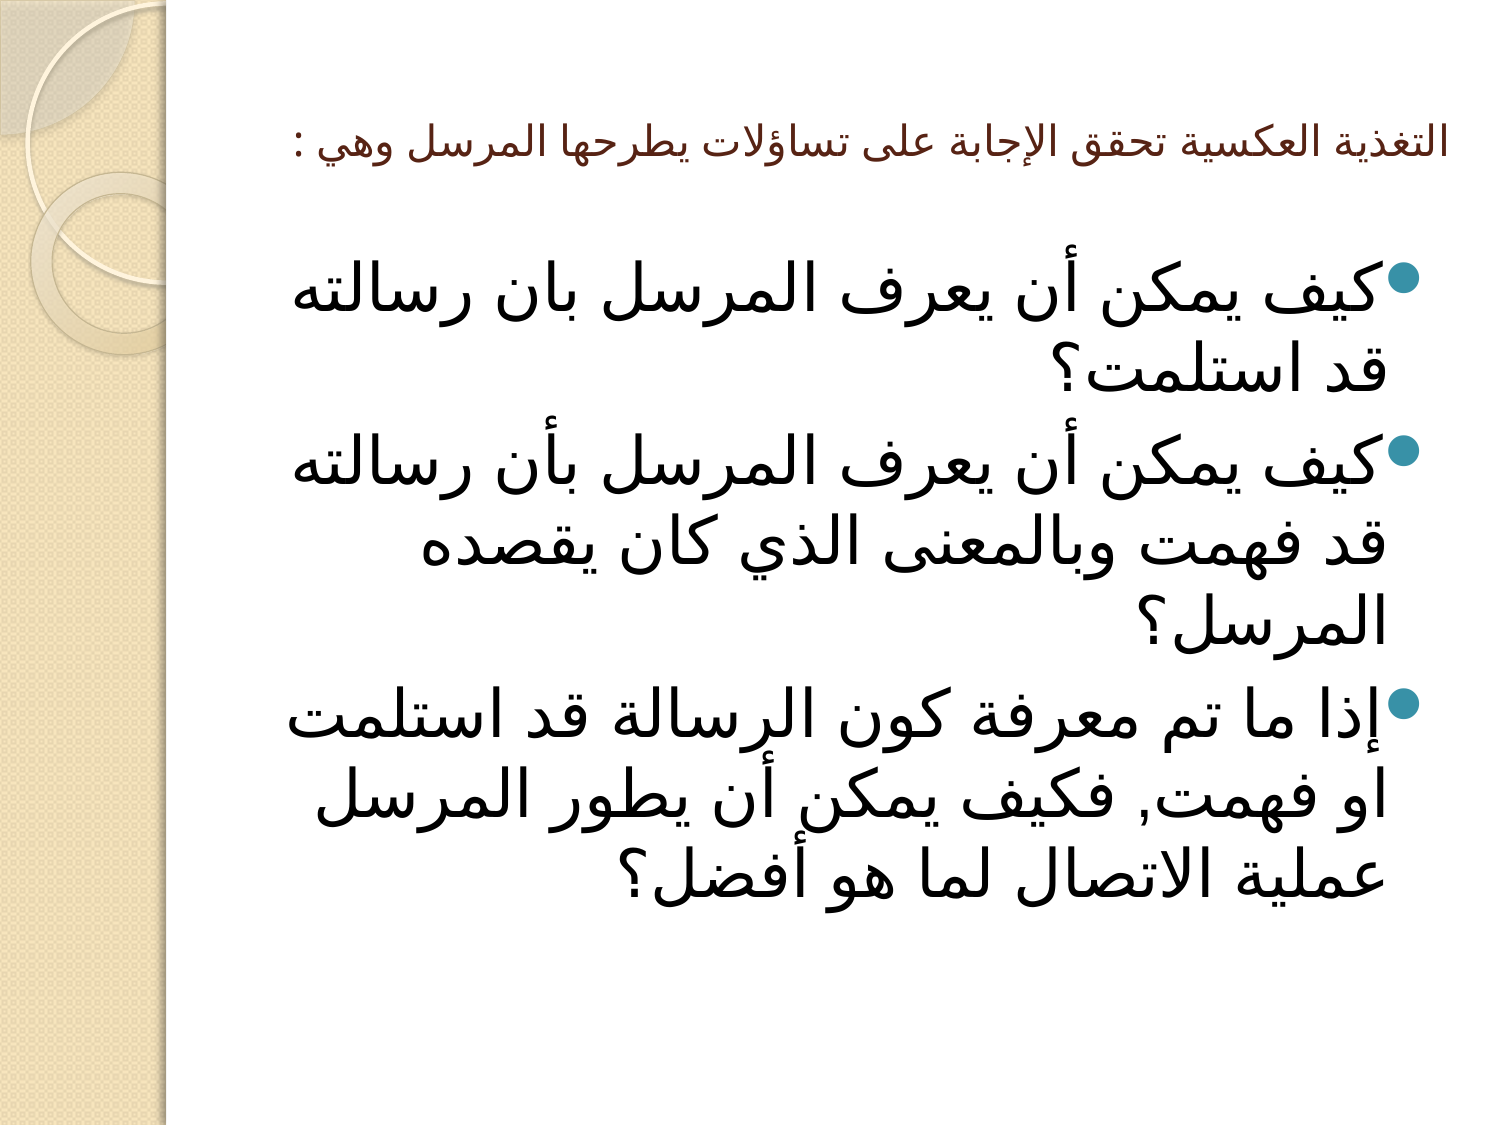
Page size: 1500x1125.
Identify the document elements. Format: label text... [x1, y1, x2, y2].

list كيف يمكن أن يعرف المرسل بان رسالته قد استلمت؟ كيف يمكن أن يعرف المرسل بأن رسالته قد فهمت وبالمعنى الذي كان يقصده المرسل؟ إذا ما تم معرفة كون الرسالة قد استلمت او فهمت, فكيف يمكن أن يطور المرسل عملية الاتصال لما هو أفضل؟ [235, 237, 1466, 1025]
title التغذية العكسية تحقق الإجابة على تساؤلات يطرحها المرسل وهي : [235, 45, 1466, 233]
